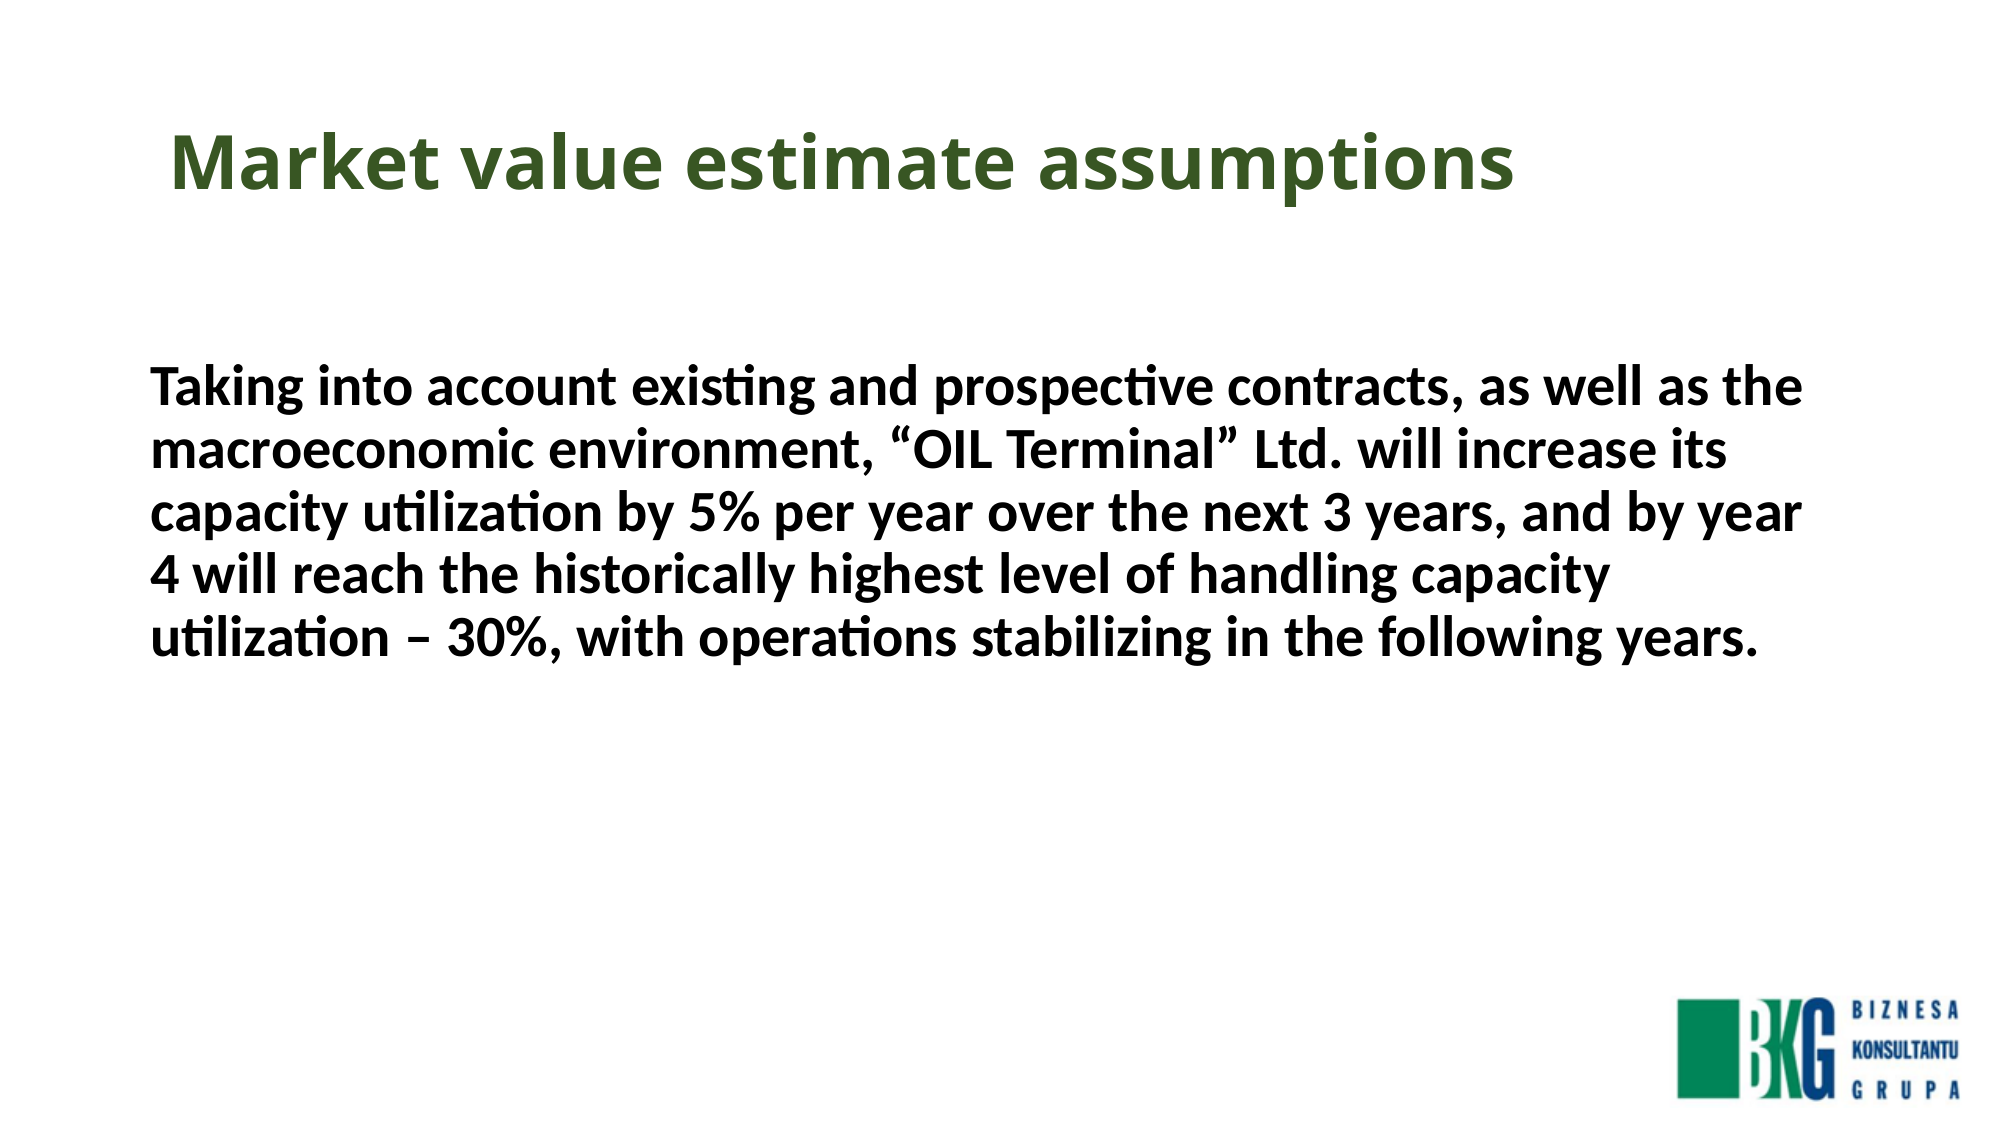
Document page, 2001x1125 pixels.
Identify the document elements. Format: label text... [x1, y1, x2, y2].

title Market value estimate assumptions [153, 56, 1879, 275]
list Taking into account existing and prospective contracts, as well as the macroeconomic environment, “OIL Terminal” Ltd. will increase its capacity utilization by 5% per year over the next 3 years, and by year 4 will reach the historically highest level of handling capacity utilization – 30%, with operations stabilizing in the following years. [135, 347, 1861, 777]
picture [1667, 993, 1966, 1108]
